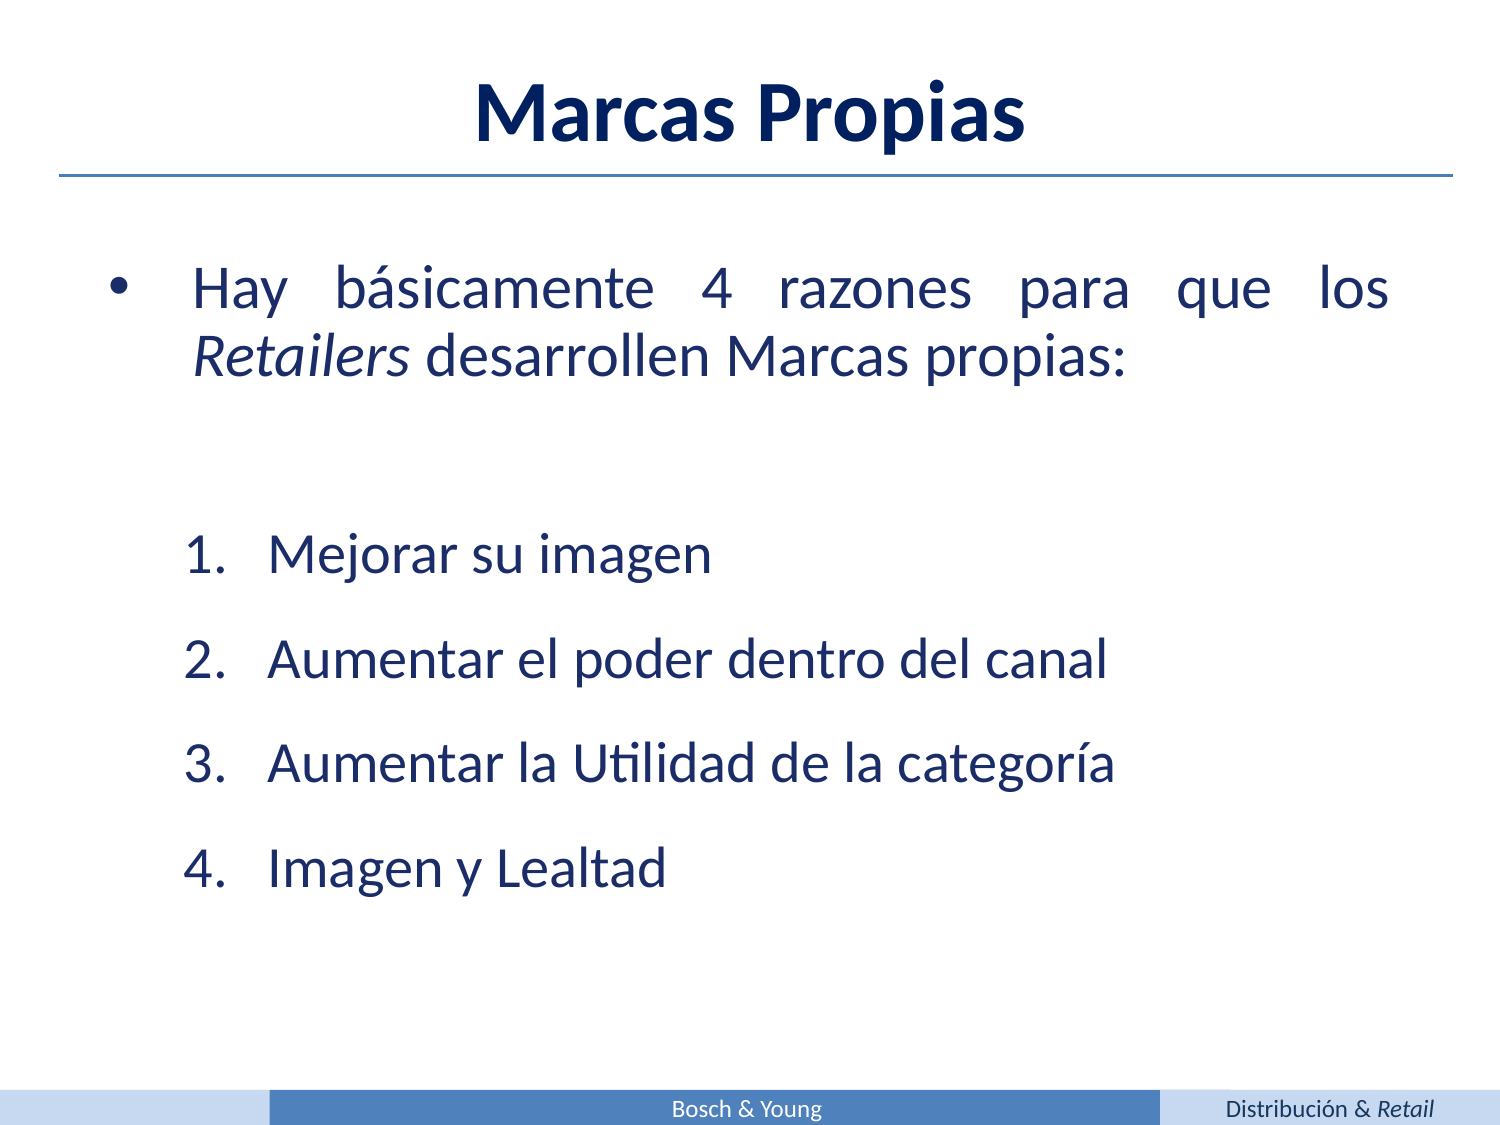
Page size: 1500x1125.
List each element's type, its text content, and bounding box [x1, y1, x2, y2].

text_box Marcas Propias [35, 46, 1465, 167]
text_box Bosch & Young [272, 1088, 1158, 1125]
text_box Hay básicamente 4 razones para que los Retailers desarrollen Marcas propias: Mejorar su imagen Aumentar el poder dentro del canal Aumentar la Utilidad de la categoría Imagen y Lealtad [93, 247, 1407, 907]
text_box Distribución & Retail [1158, 1088, 1500, 1125]
text_box [0, 1088, 272, 1125]
